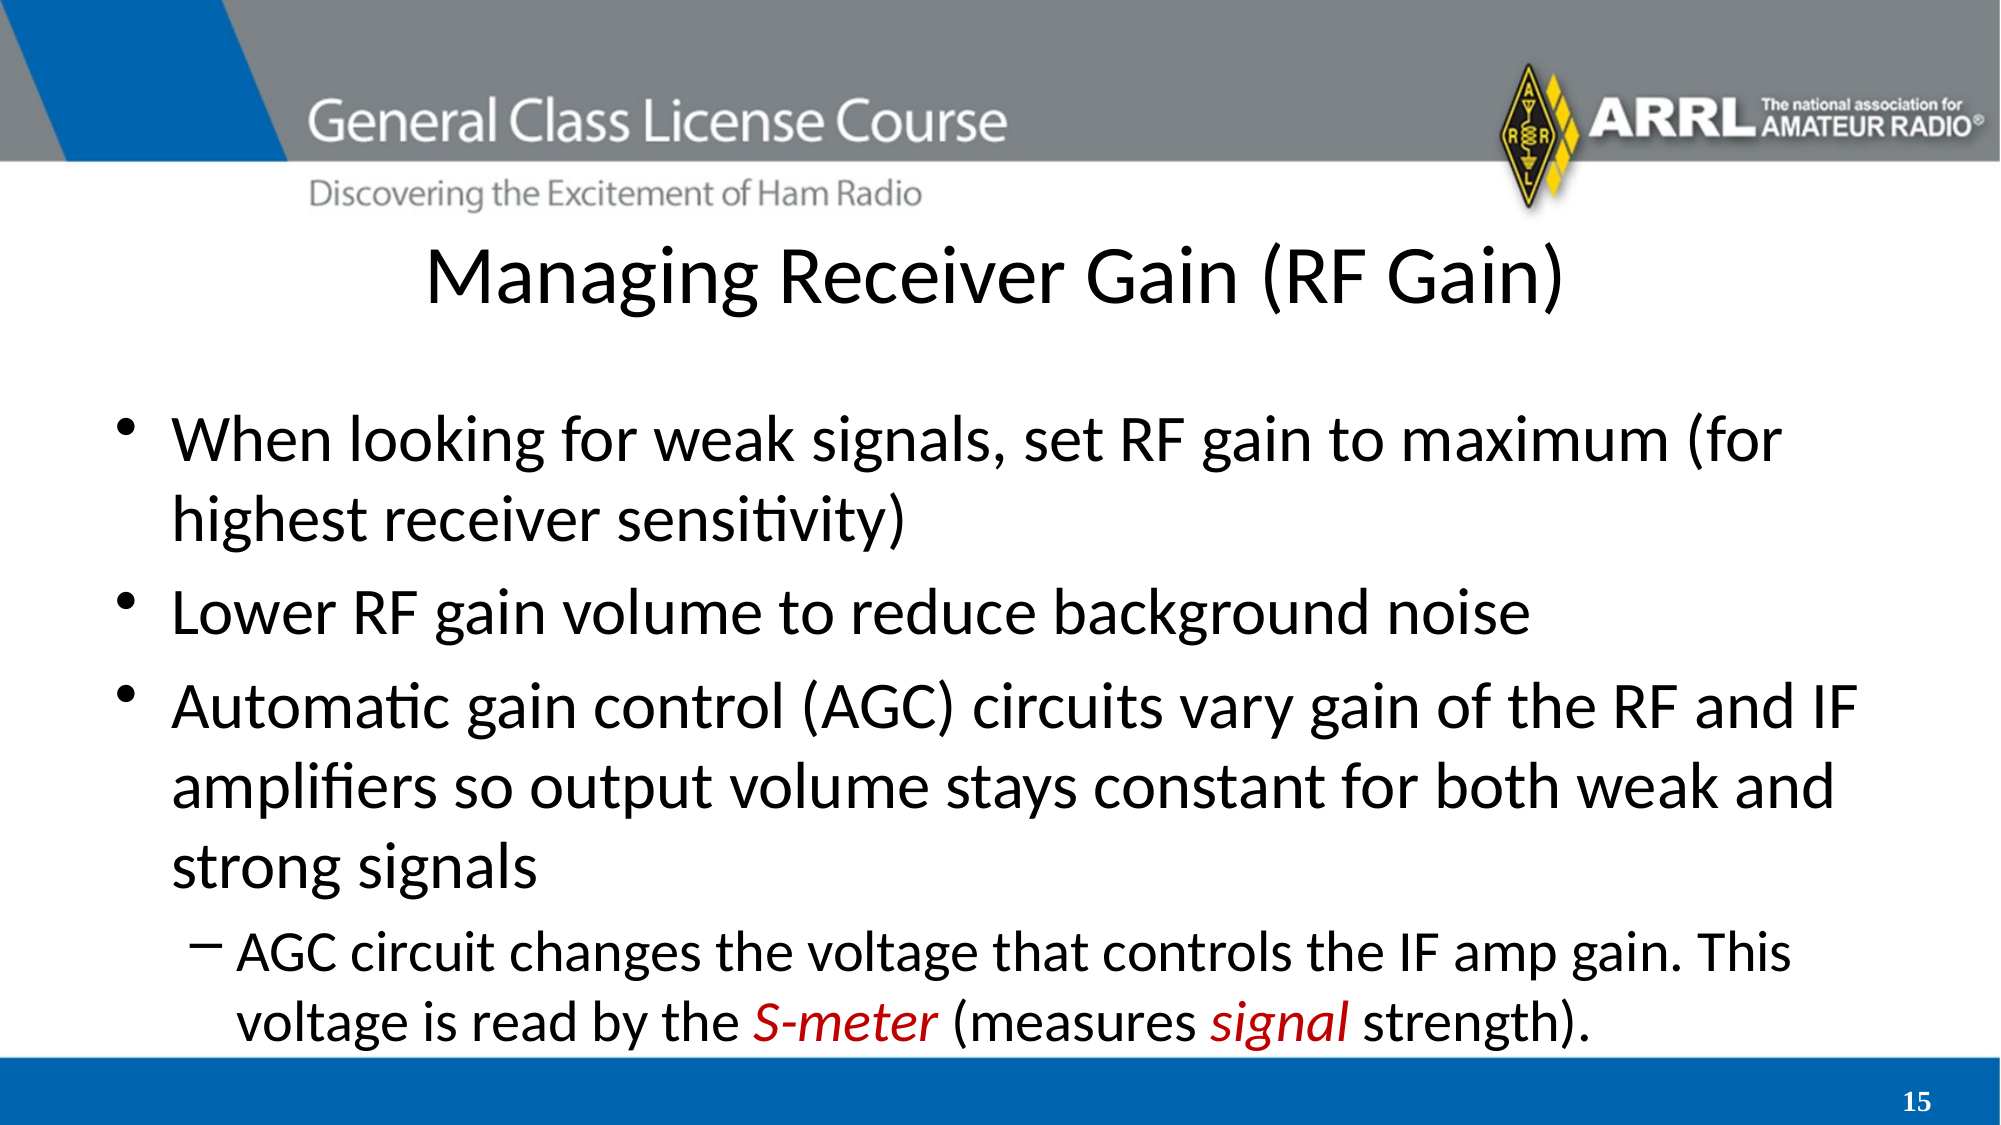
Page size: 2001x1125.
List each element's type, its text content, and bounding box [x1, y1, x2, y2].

list When looking for weak signals, set RF gain to maximum (for highest receiver sensitivity) Lower RF gain volume to reduce background noise Automatic gain control (AGC) circuits vary gain of the RF and IF amplifiers so output volume stays constant for both weak and strong signals AGC circuit changes the voltage that controls the IF amp gain. This voltage is read by the S-meter (measures signal strength). [99, 387, 1900, 1075]
title Managing Receiver Gain (RF Gain) [96, 212, 1897, 356]
picture [0, 0, 2001, 1125]
